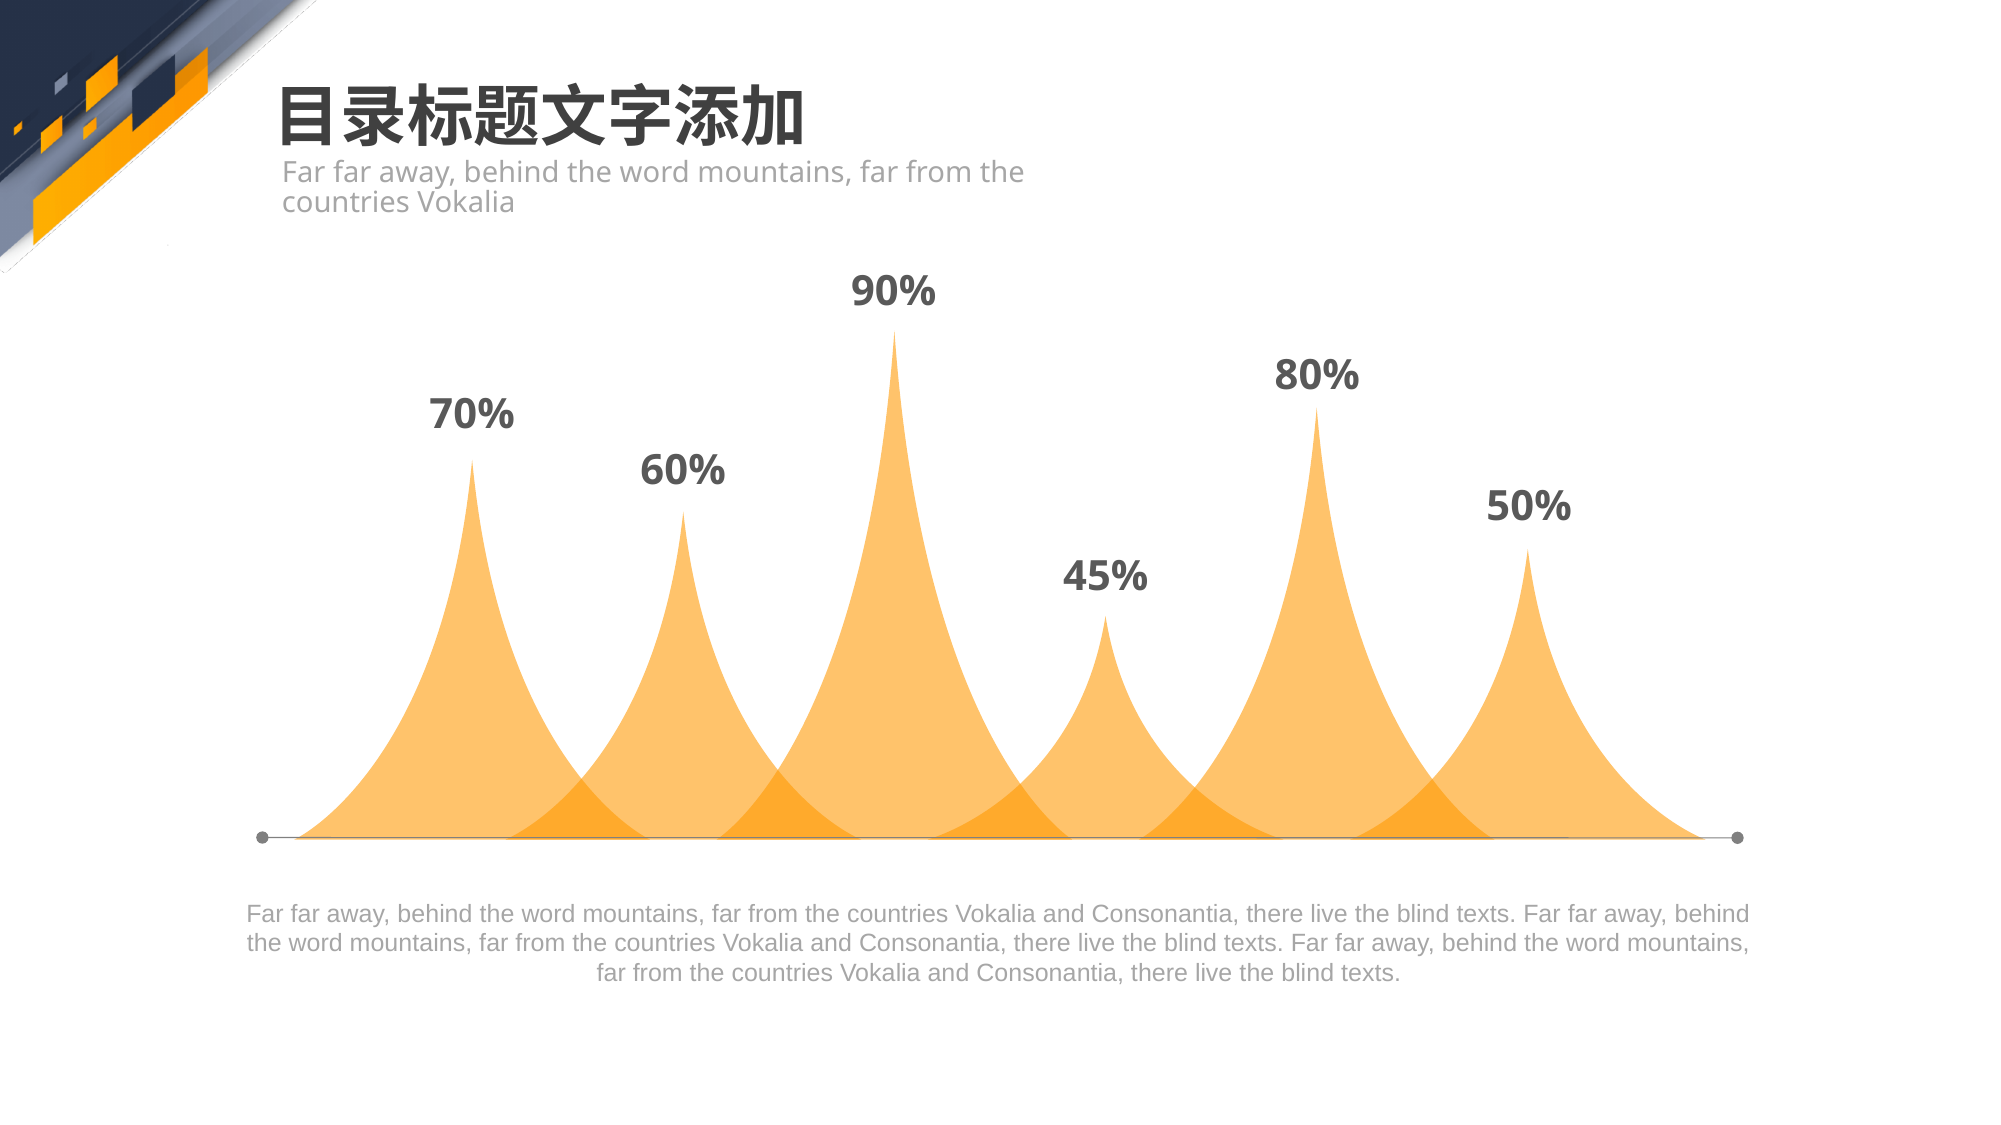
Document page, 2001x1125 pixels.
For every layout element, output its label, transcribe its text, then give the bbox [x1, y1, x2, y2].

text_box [273, 74, 1135, 190]
text_box Far far away, behind the word mountains, far from the countries Vokalia and Consonantia, there live the blind texts. Far far away, behind the word mountains, far from the countries Vokalia and Consonantia, there live the blind texts. Far far away, behind the word mountains, far from the countries Vokalia and Consonantia, there live the blind texts. [244, 898, 1756, 987]
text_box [262, 256, 1738, 840]
picture [0, 0, 388, 330]
